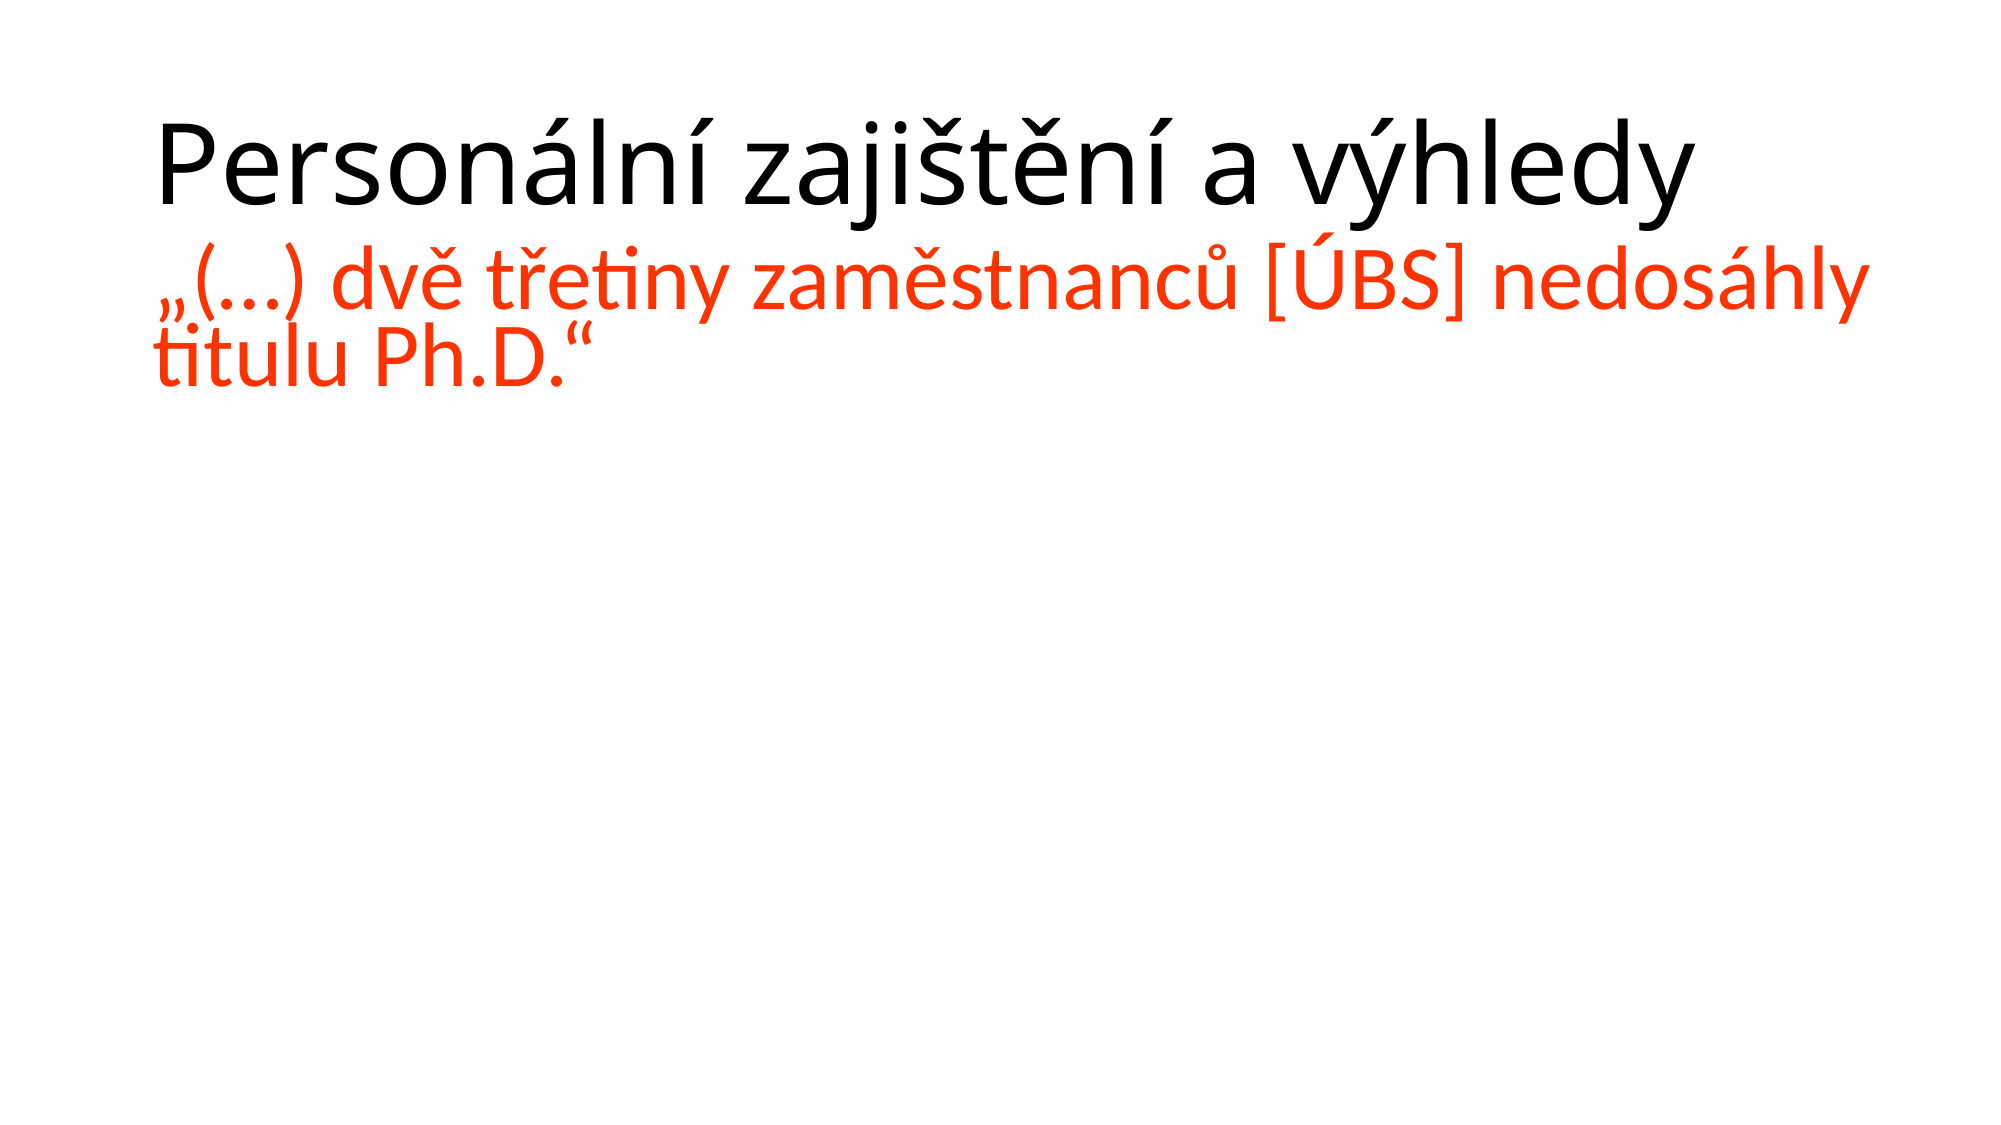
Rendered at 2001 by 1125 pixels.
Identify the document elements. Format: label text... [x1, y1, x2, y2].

title Personální zajištění a výhledy [137, 59, 1863, 240]
list „(…) dvě třetiny zaměstnanců [ÚBS] nedosáhly titulu Ph.D.“ [137, 240, 1979, 1014]
